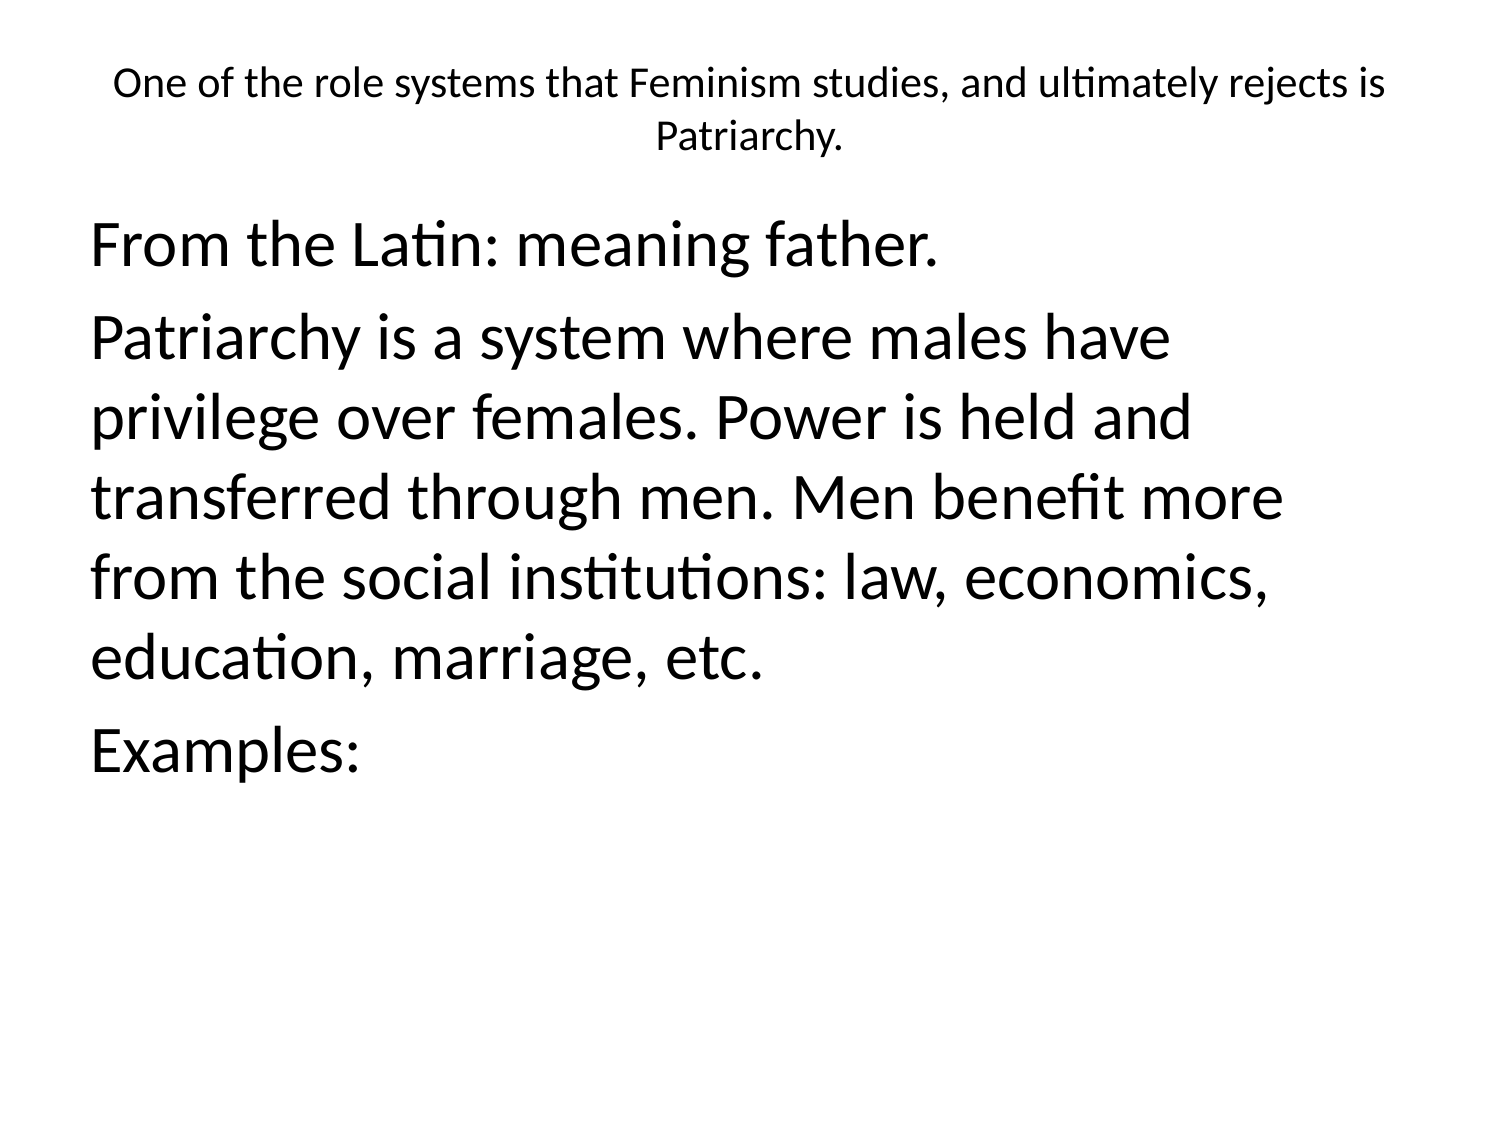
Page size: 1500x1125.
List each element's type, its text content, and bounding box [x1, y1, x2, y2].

list From the Latin: meaning father. Patriarchy is a system where males have privilege over females. Power is held and transferred through men. Men benefit more from the social institutions: law, economics, education, marriage, etc. Examples: [75, 191, 1425, 1077]
title One of the role systems that Feminism studies, and ultimately rejects is Patriarchy. [75, 45, 1425, 191]
